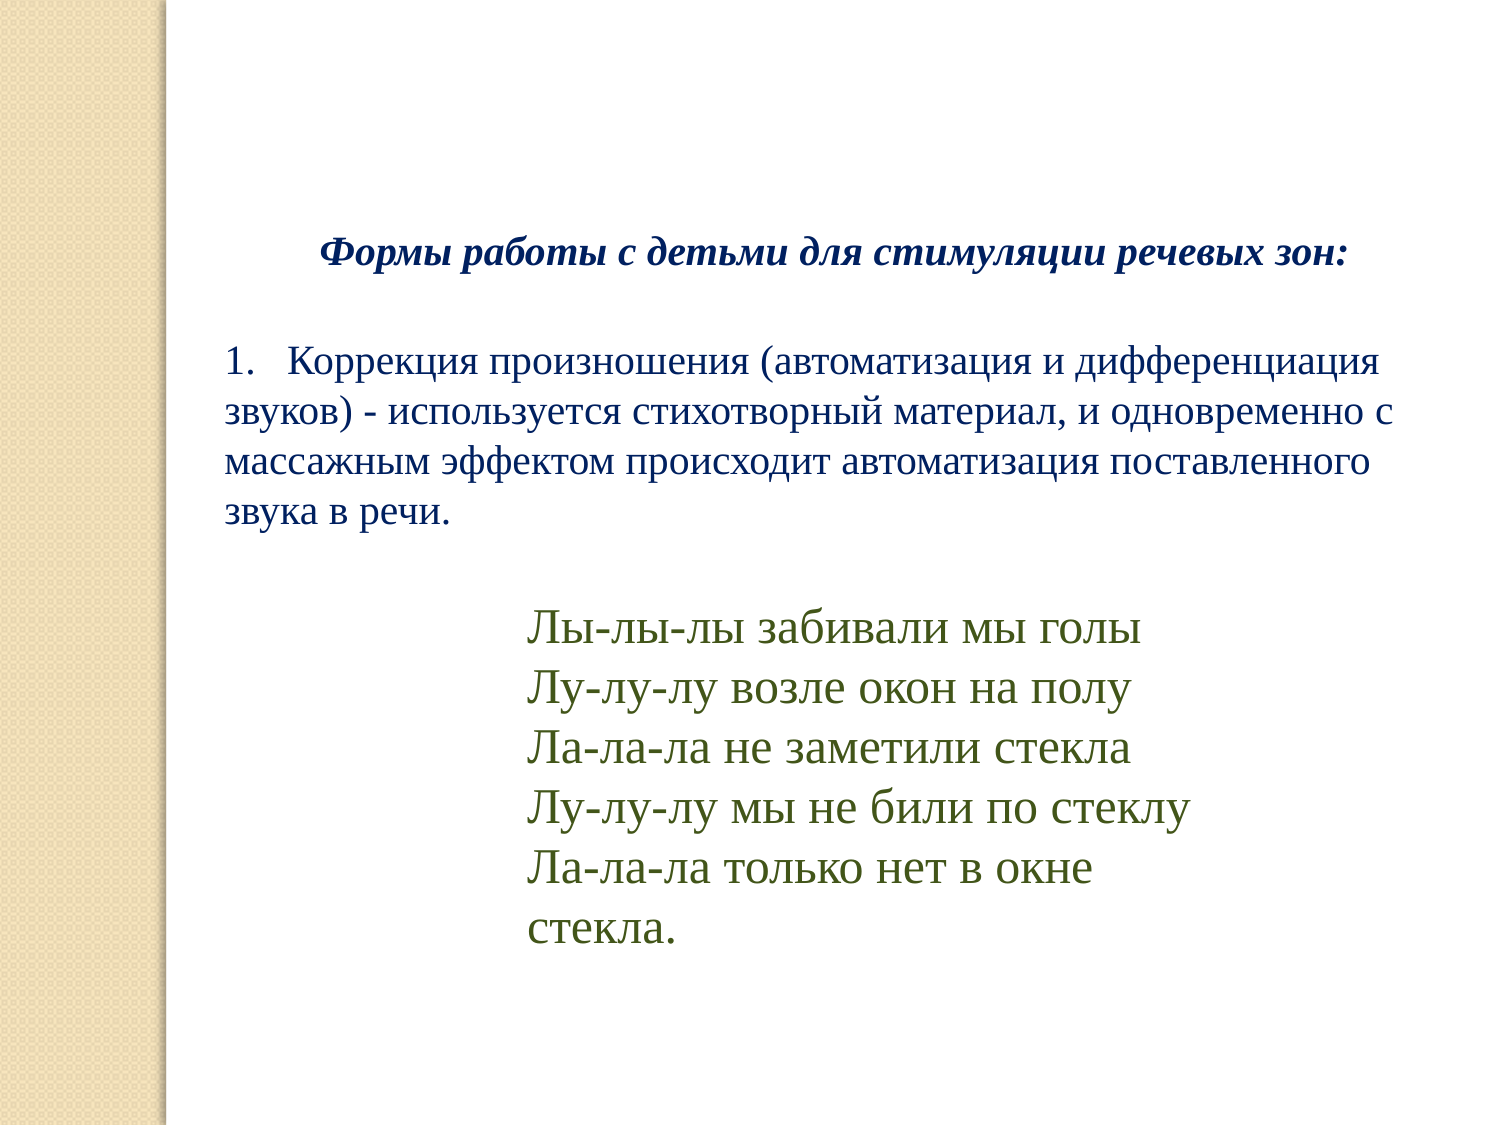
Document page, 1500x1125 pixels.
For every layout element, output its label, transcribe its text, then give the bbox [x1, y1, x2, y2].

text_box 1. Коррекция произношения (автоматизация и дифференциация звуков) - используется стихотворный материал, и одновременно с массажным эффектом происходит автоматизация поставленного звука в речи. [209, 325, 1459, 541]
text_box Лы-лы-лы забивали мы голы Лу-лу-лу возле окон на полу Ла-ла-ла не заметили стекла Лу-лу-лу мы не били по стеклу Ла-ла-ла только нет в окне стекла. [512, 586, 1263, 961]
text_box Формы работы с детьми для стимуляции речевых зон: [196, 216, 1472, 282]
